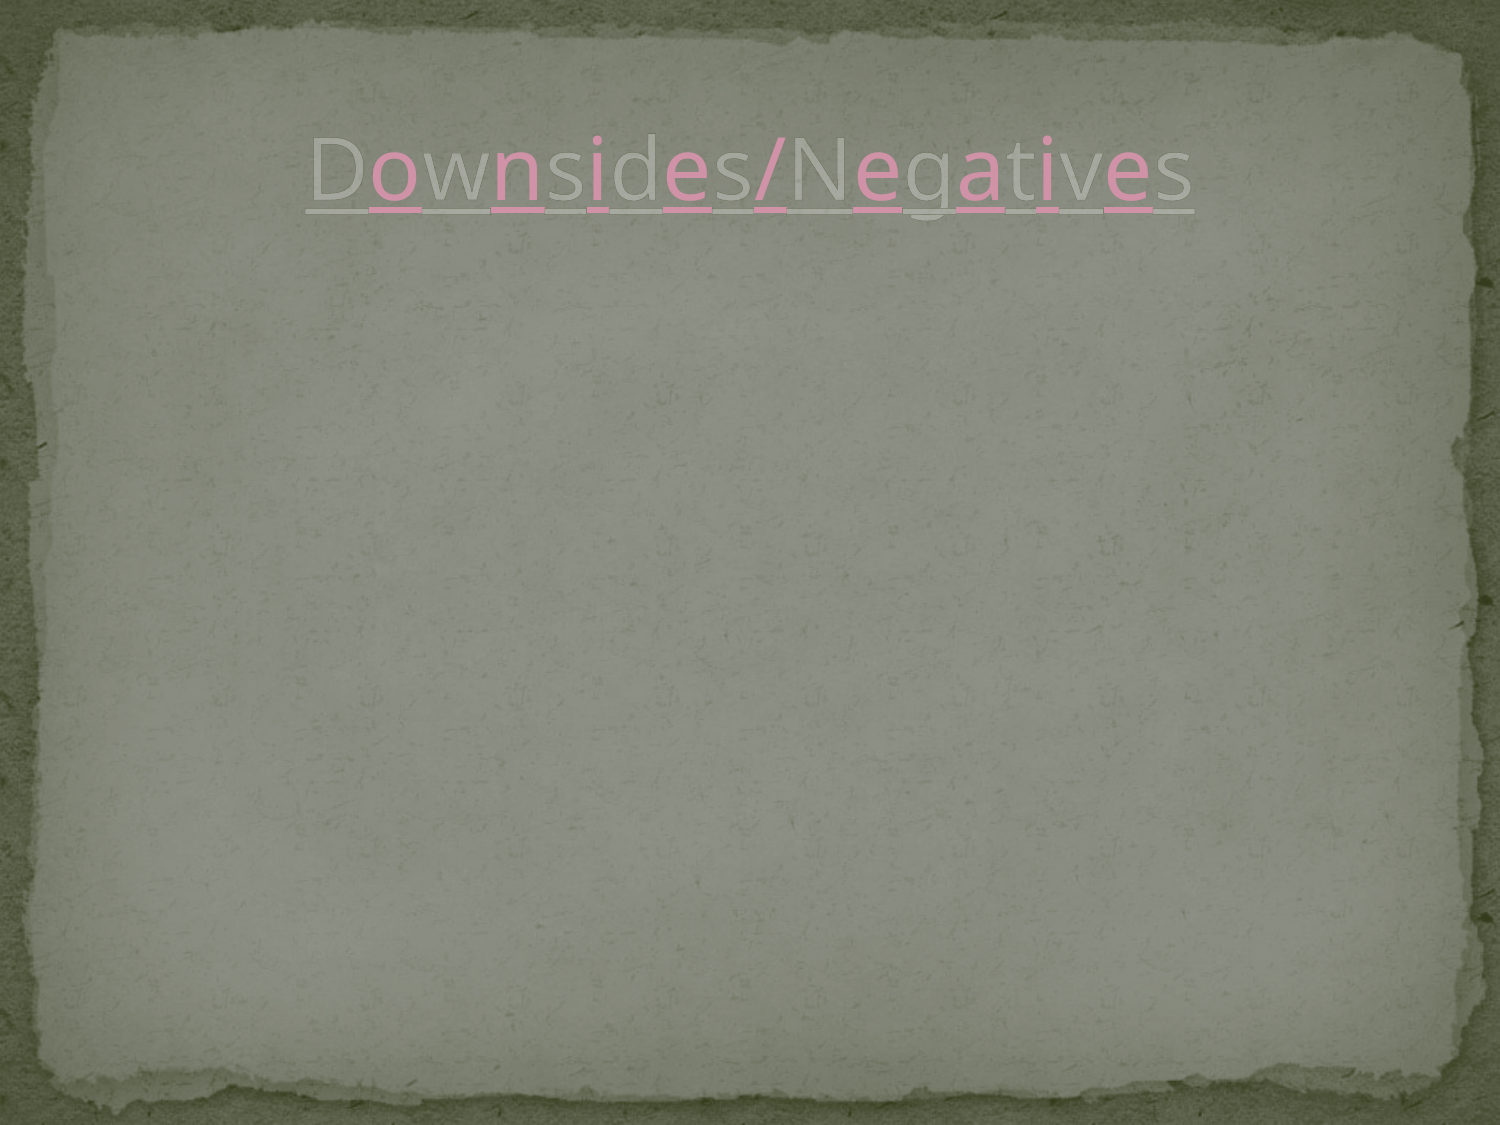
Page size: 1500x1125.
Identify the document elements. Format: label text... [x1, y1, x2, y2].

title Downsides/Negatives [74, 24, 1425, 225]
